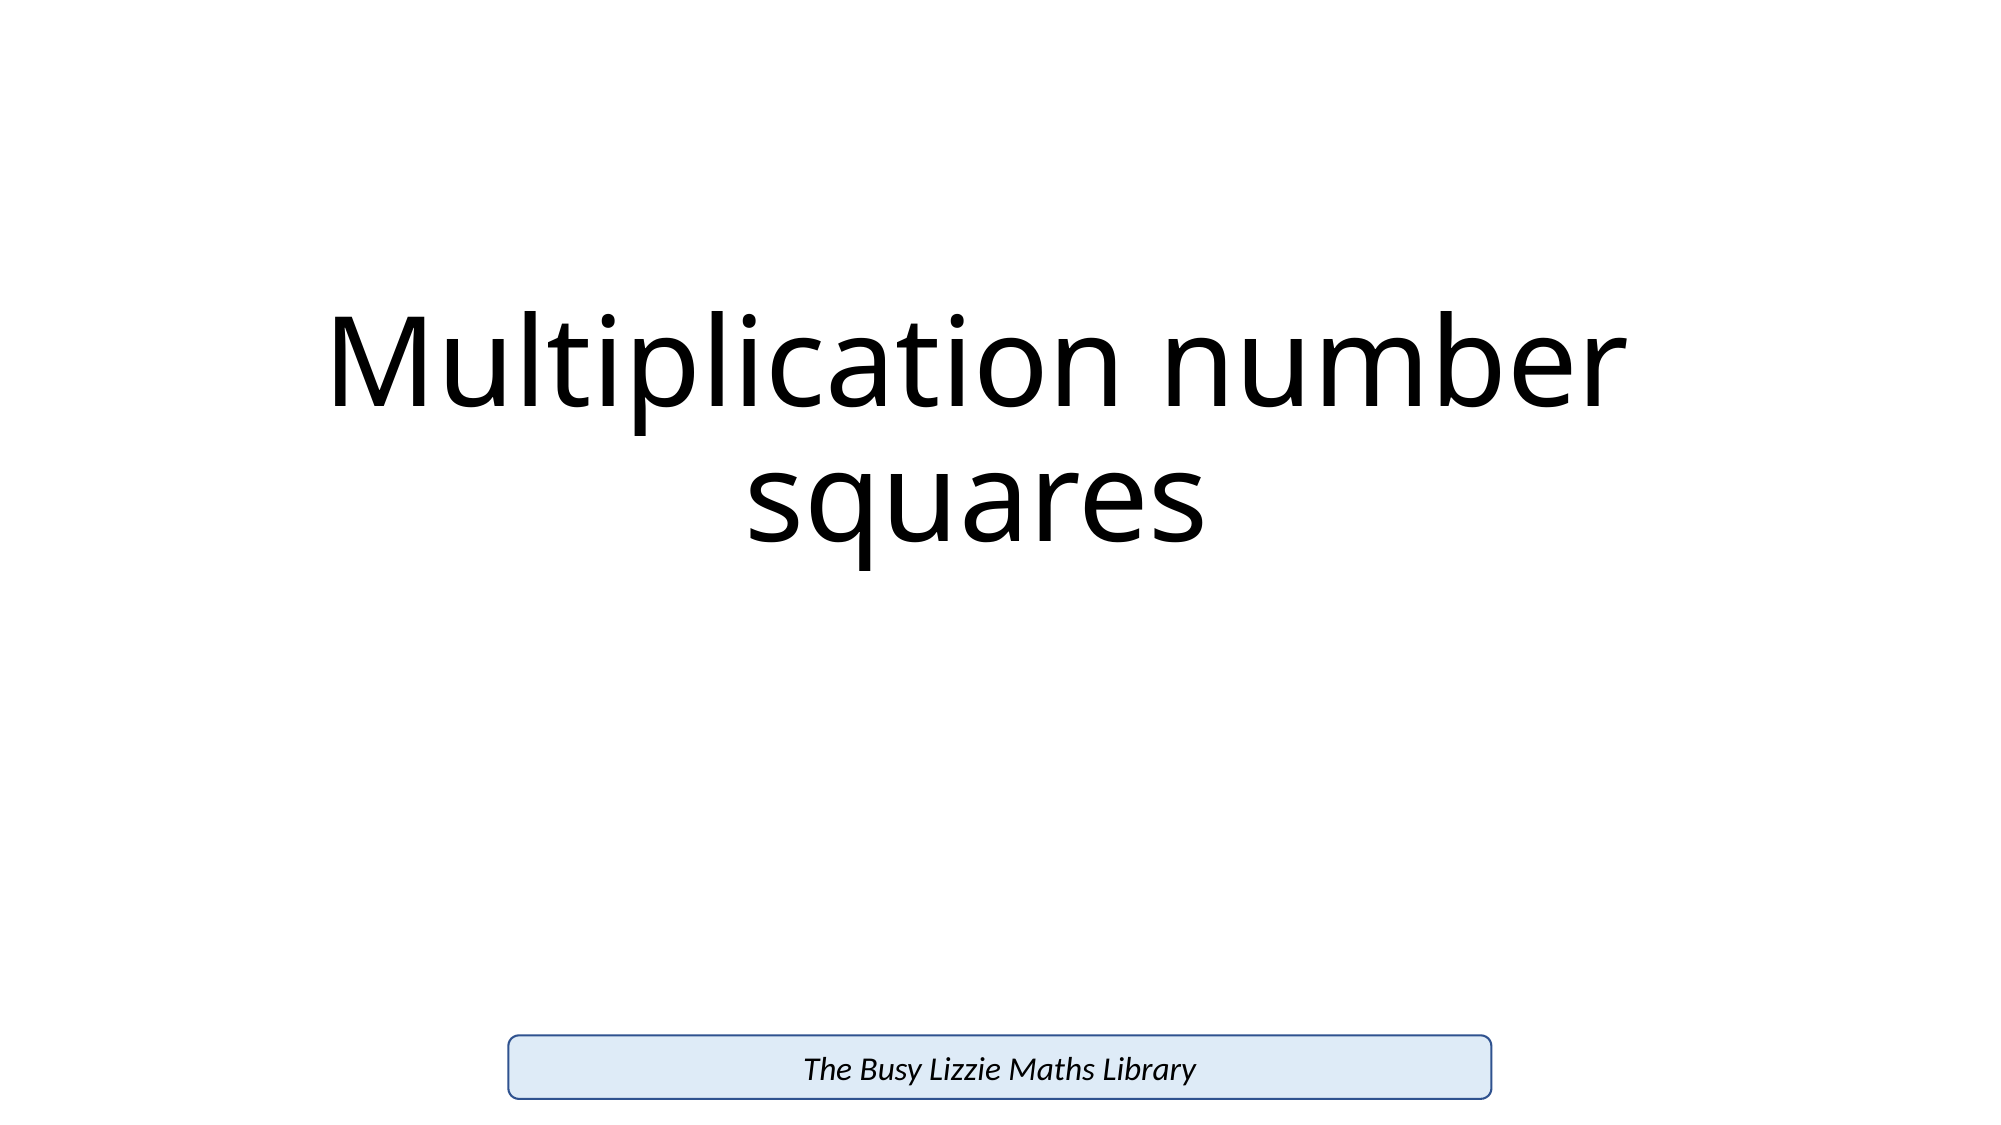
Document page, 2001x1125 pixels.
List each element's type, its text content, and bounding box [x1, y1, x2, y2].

text_box The Busy Lizzie Maths Library [508, 1035, 1492, 1099]
title Multiplication number squares [162, 184, 1792, 576]
